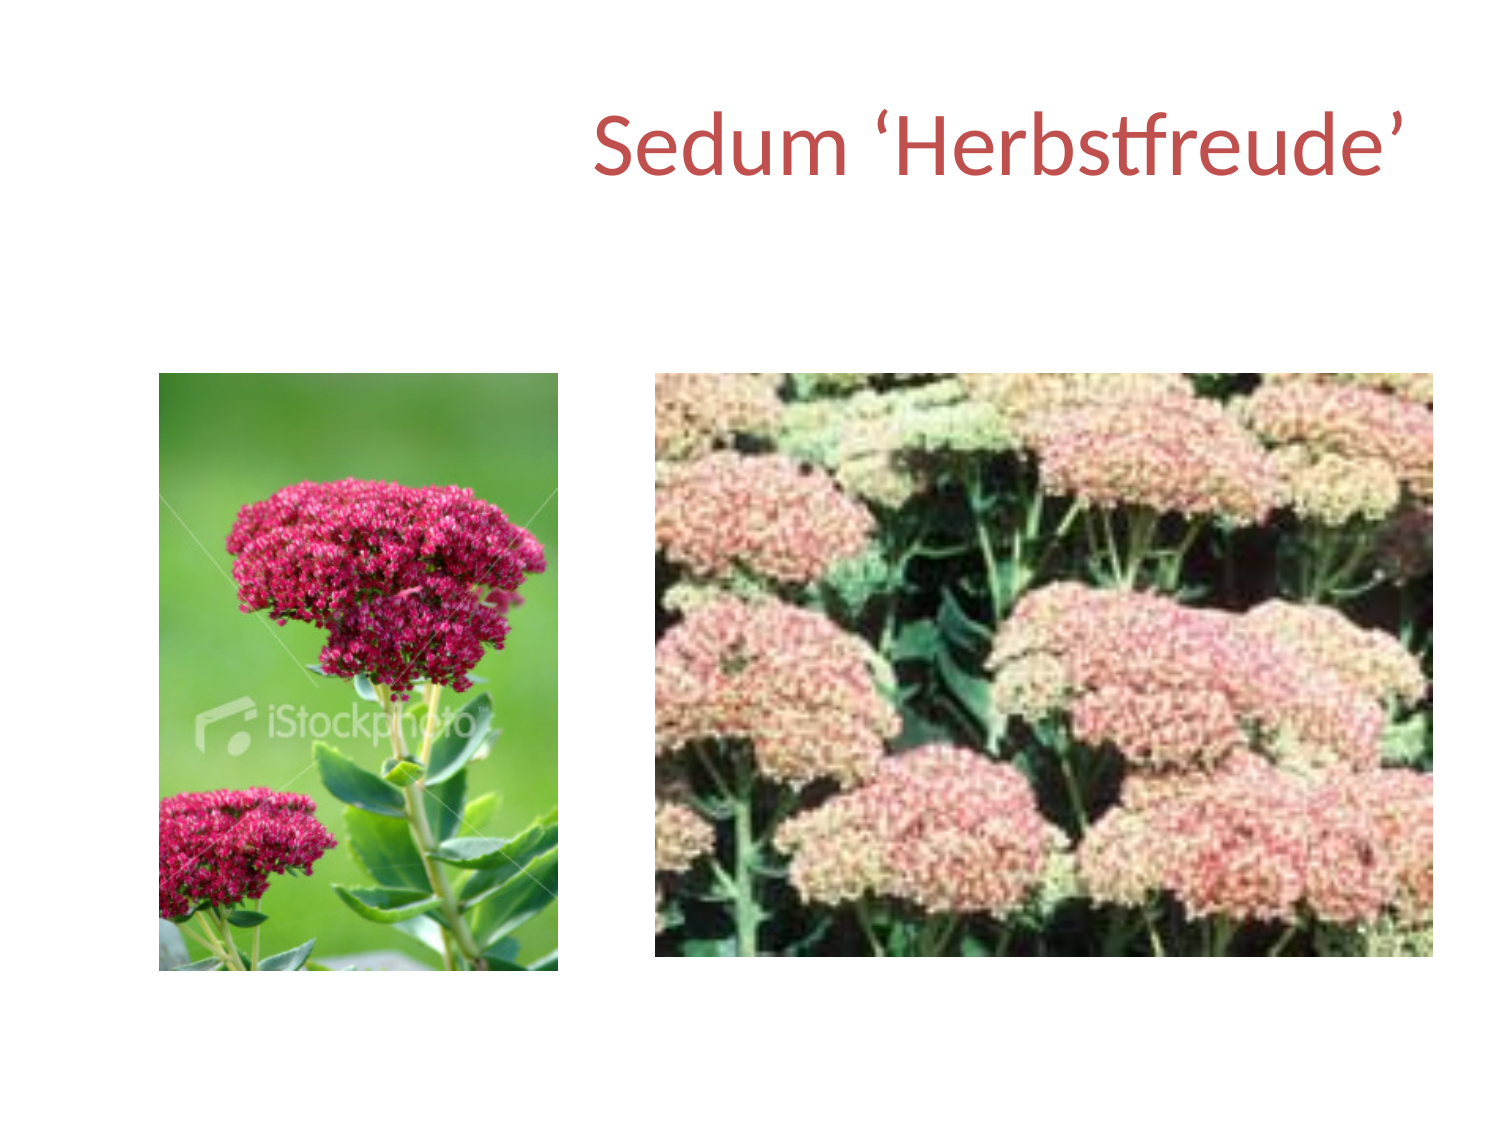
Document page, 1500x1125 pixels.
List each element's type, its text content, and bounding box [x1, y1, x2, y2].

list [159, 373, 558, 972]
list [655, 373, 1433, 957]
title Sedum ‘Herbstfreude’ [75, 45, 1425, 233]
